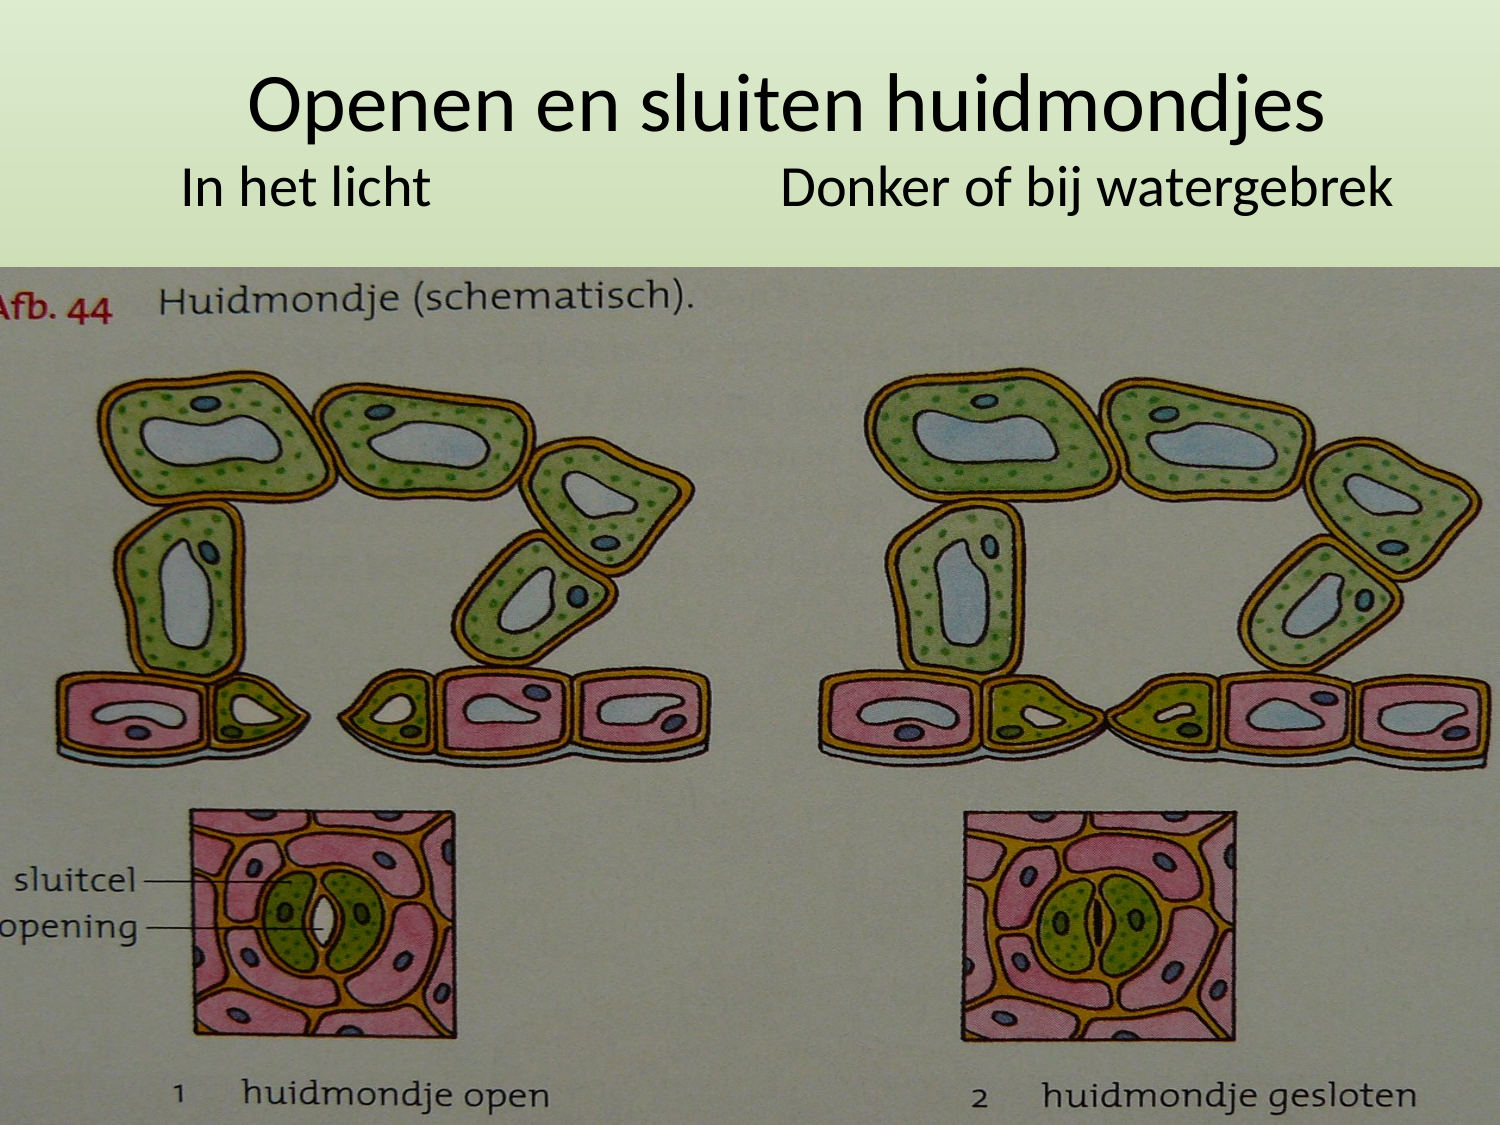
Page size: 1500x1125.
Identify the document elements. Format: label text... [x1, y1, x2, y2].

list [0, 266, 1500, 1125]
title Openen en sluiten huidmondjes In het licht Donker of bij watergebrek [75, 0, 1500, 266]
